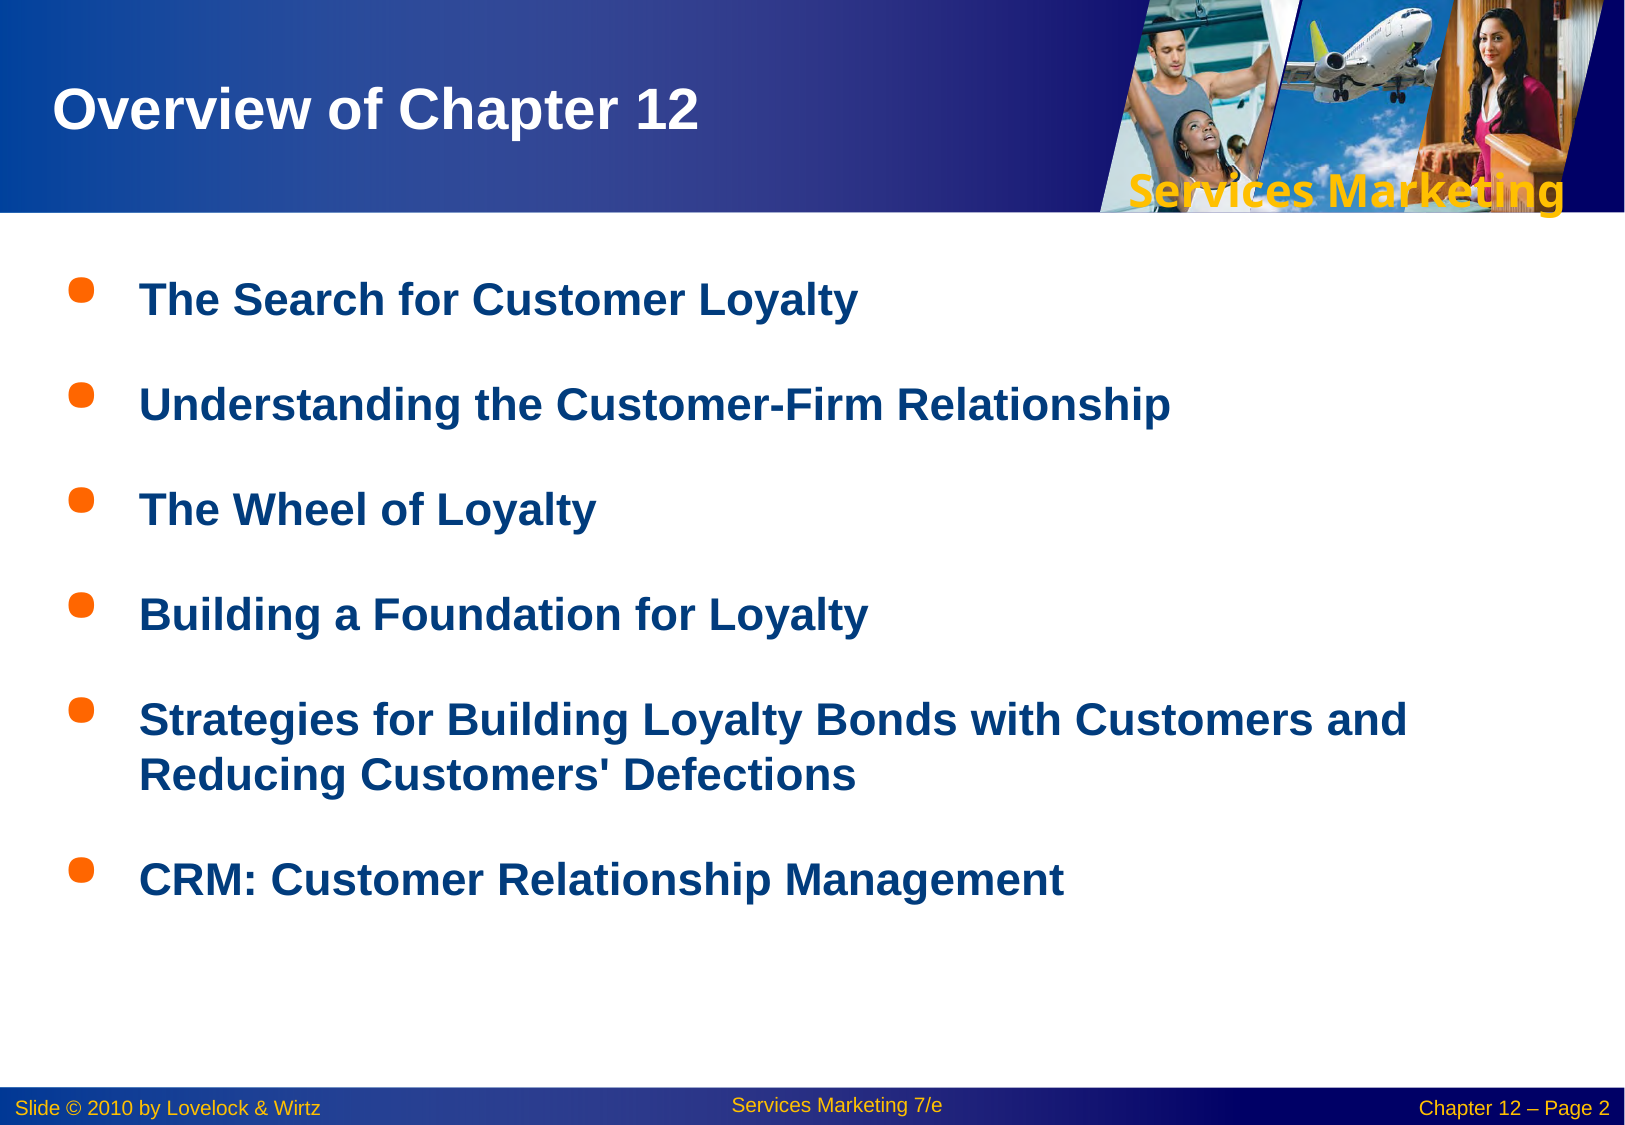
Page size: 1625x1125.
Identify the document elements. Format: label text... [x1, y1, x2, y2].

picture [1546, 187, 1556, 202]
list The Search for Customer Loyalty Understanding the Customer-Firm Relationship The Wheel of Loyalty Building a Foundation for Loyalty Strategies for Building Loyalty Bonds with Customers and Reducing Customers' Defections CRM: Customer Relationship Management [49, 261, 1588, 1051]
title Overview of Chapter 12 [36, 37, 1088, 176]
picture [1100, 0, 1604, 213]
picture [1162, 186, 1172, 192]
